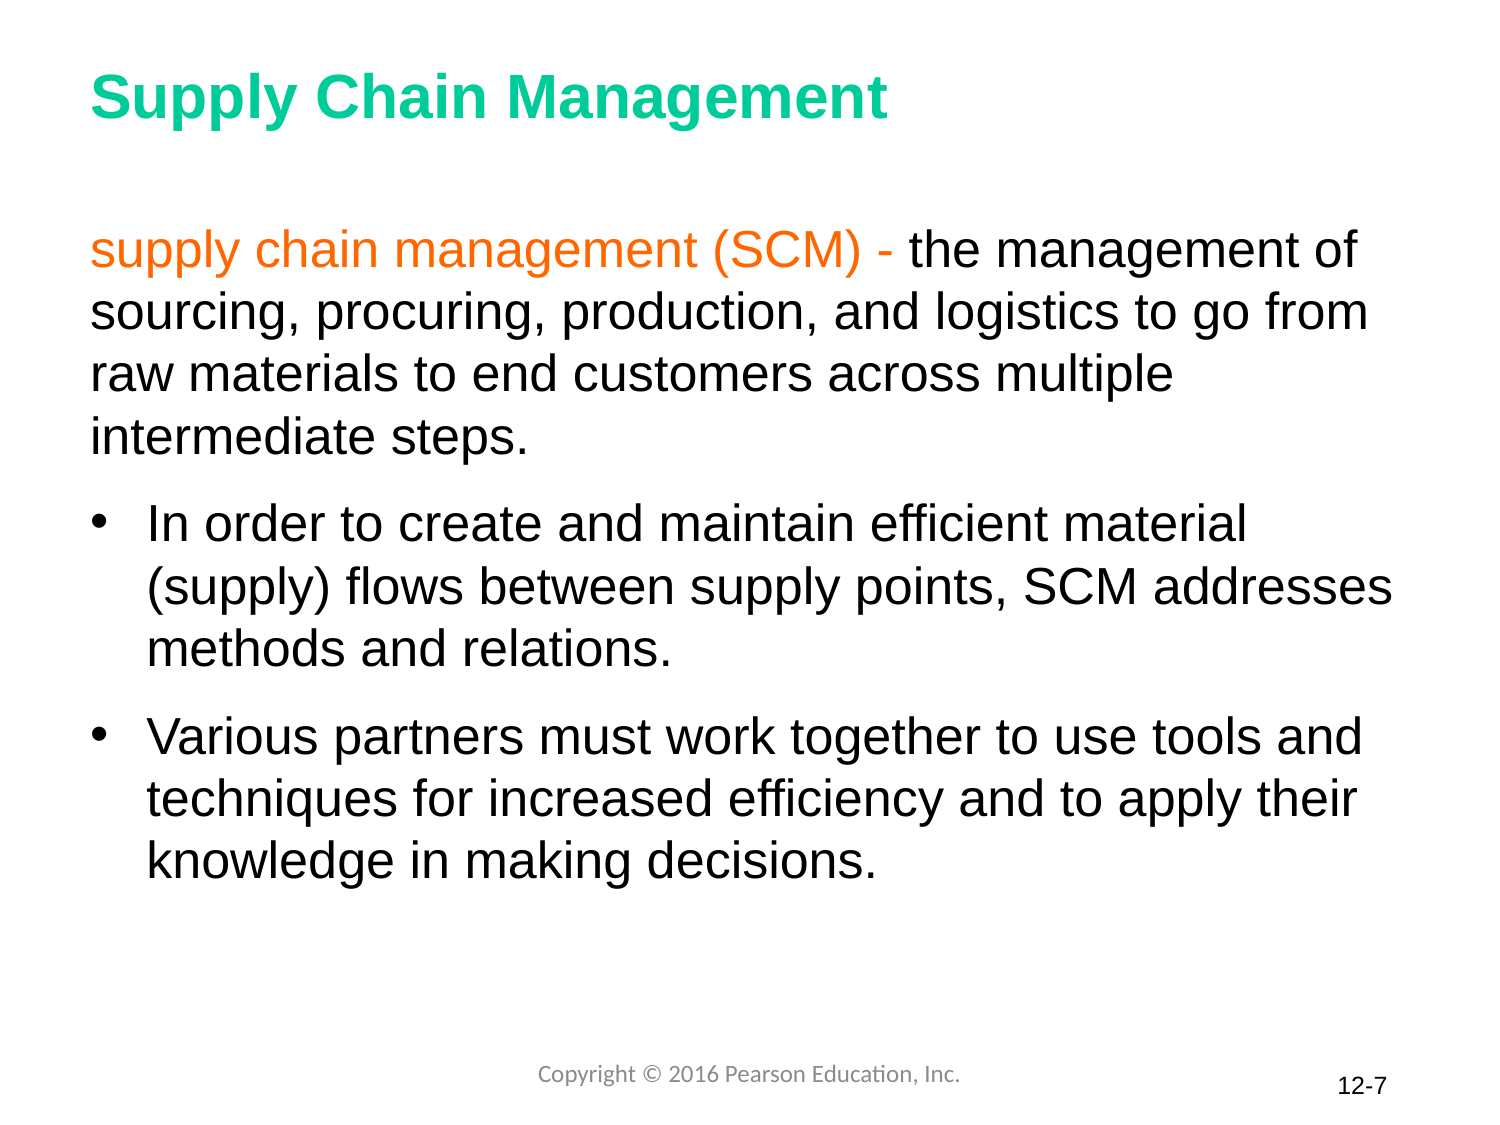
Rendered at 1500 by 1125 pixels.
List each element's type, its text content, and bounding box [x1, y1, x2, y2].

footer Copyright © 2016 Pearson Education, Inc. [512, 1042, 988, 1103]
title Supply Chain Management [75, 0, 1425, 188]
list supply chain management (SCM) - the management of sourcing, procuring, production, and logistics to go from raw materials to end customers across multiple intermediate steps. In order to create and maintain efficient material (supply) flows between supply points, SCM addresses methods and relations. Various partners must work together to use tools and techniques for increased efficiency and to apply their knowledge in making decisions. [75, 207, 1463, 950]
